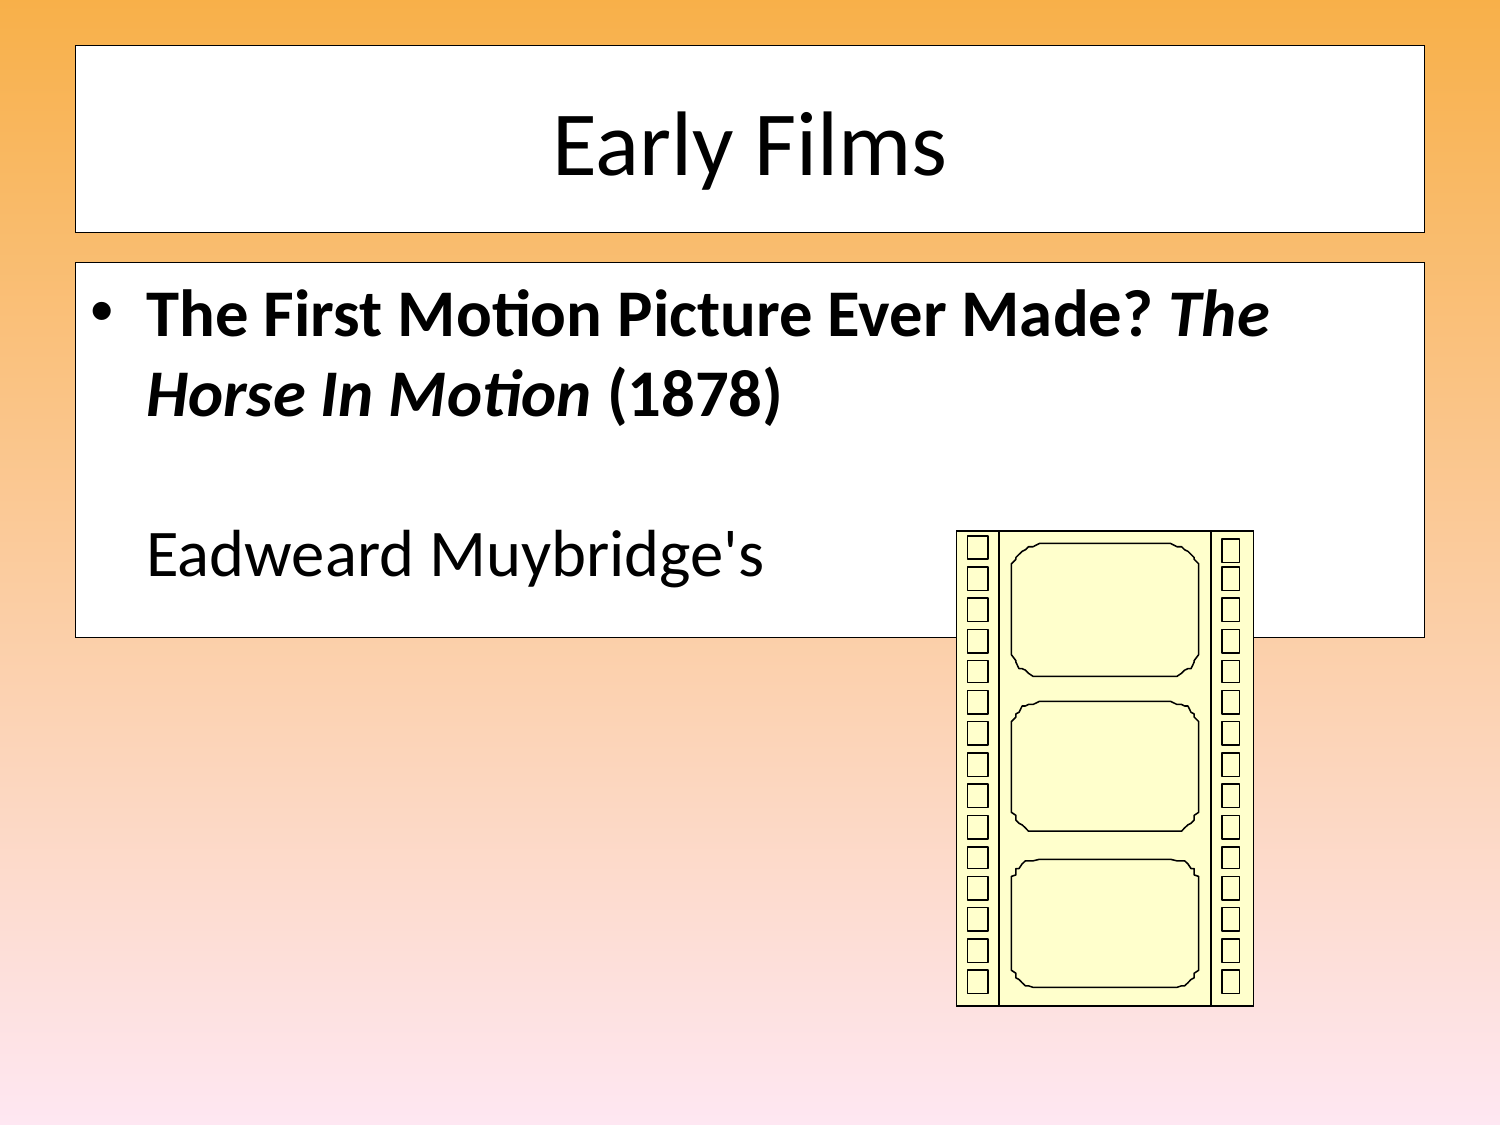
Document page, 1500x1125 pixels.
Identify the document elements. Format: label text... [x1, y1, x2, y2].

title Early Films [75, 45, 1425, 233]
list The First Motion Picture Ever Made? The Horse In Motion (1878) Eadweard Muybridge's [75, 262, 1425, 638]
picture [949, 524, 1262, 1015]
